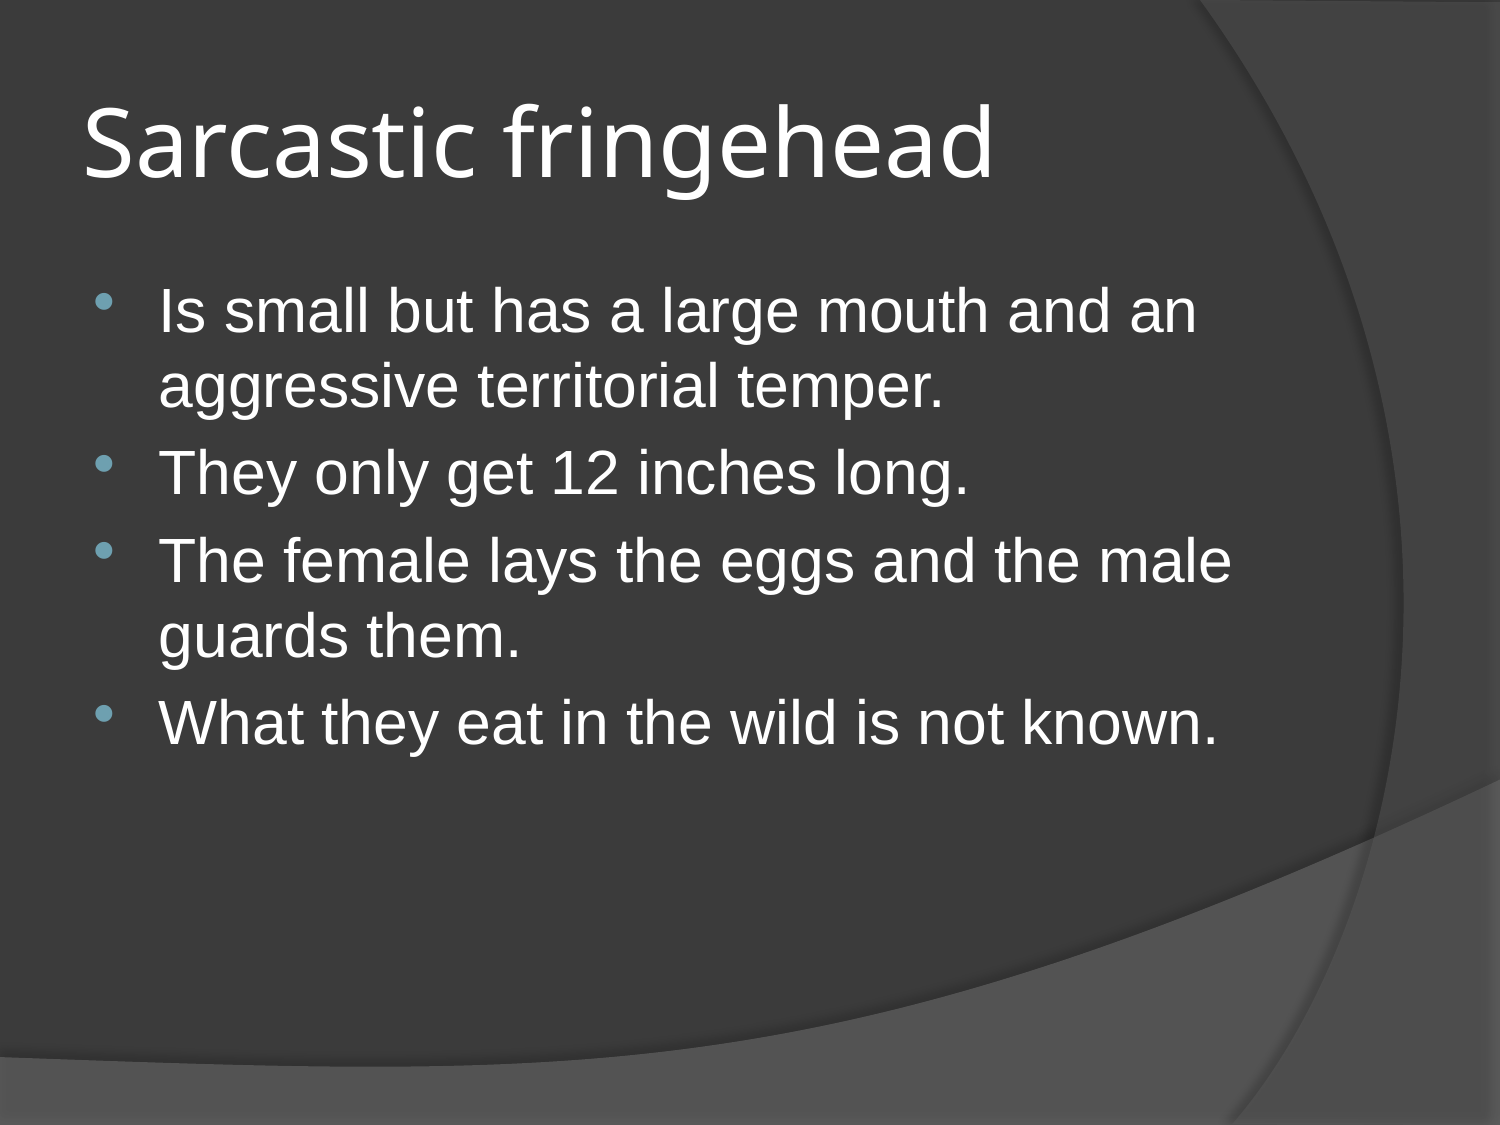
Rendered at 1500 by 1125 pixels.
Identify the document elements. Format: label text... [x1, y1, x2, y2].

list Is small but has a large mouth and an aggressive territorial temper. They only get 12 inches long. The female lays the eggs and the male guards them. What they eat in the wild is not known. [75, 262, 1300, 1005]
title Sarcastic fringehead [75, 45, 1300, 233]
